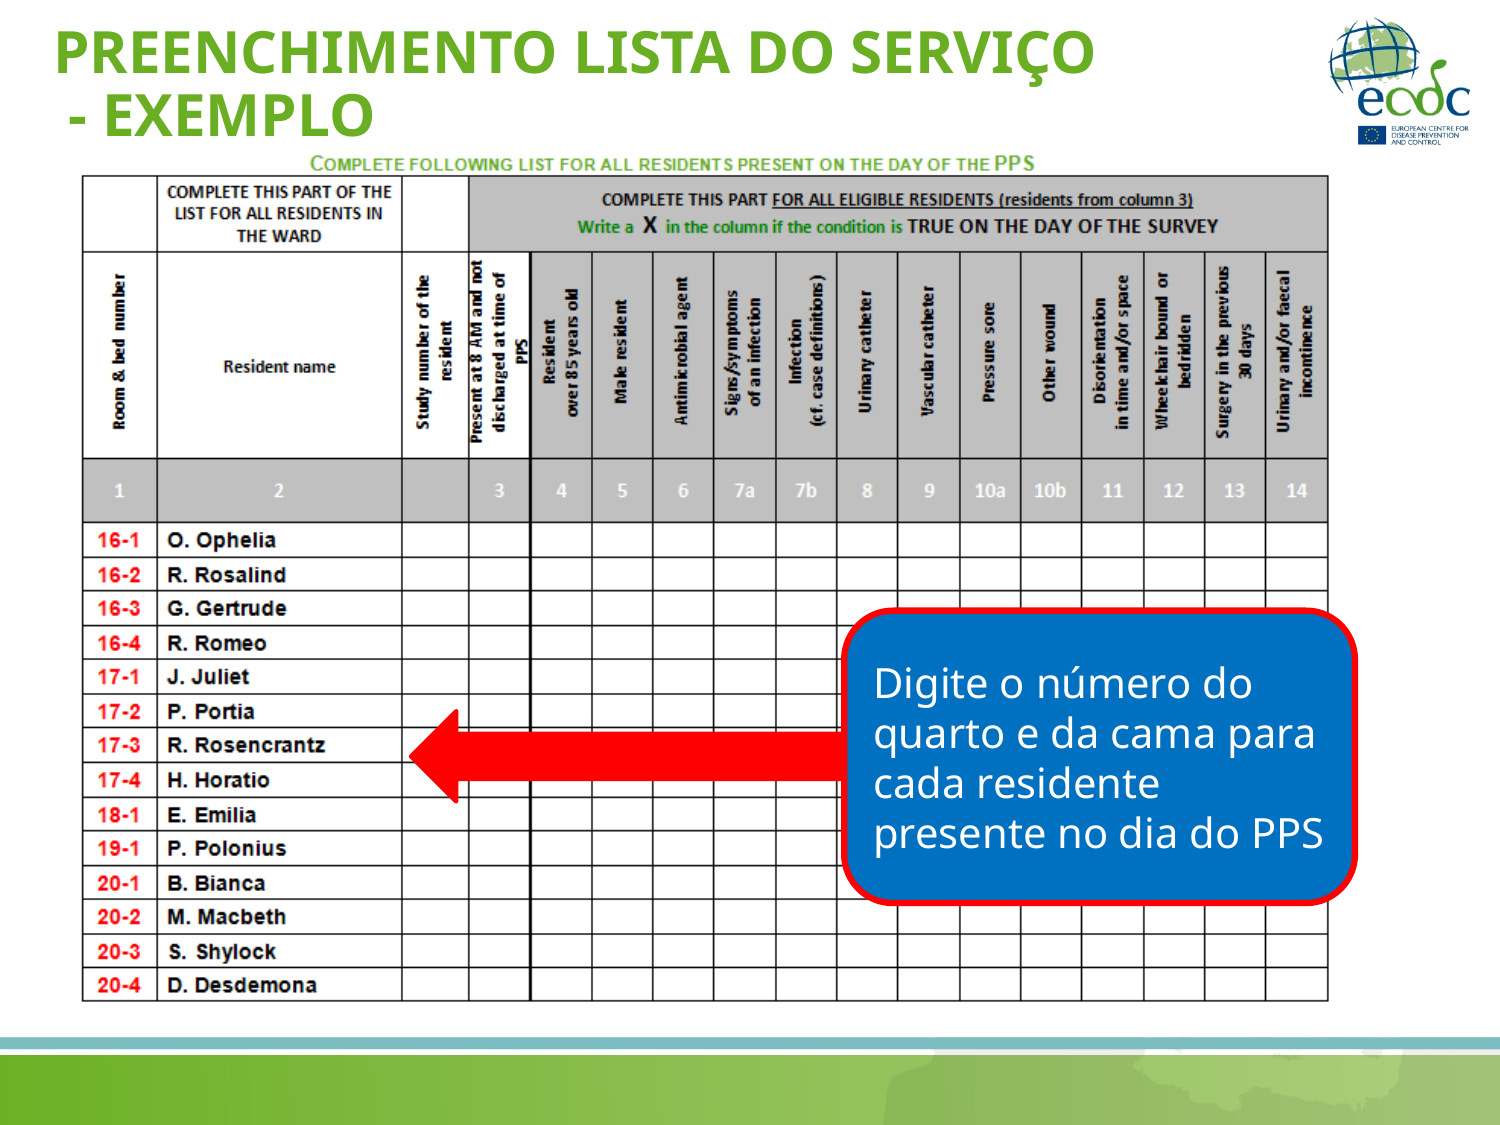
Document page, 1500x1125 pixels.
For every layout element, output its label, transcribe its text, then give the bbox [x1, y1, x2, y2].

picture [70, 138, 1338, 1012]
picture [0, 1037, 1500, 1125]
picture [1328, 17, 1473, 148]
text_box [410, 610, 1356, 904]
title PREENCHIMENTO LISTA DO SERVIÇO - EXEMPLO [53, 23, 1404, 159]
